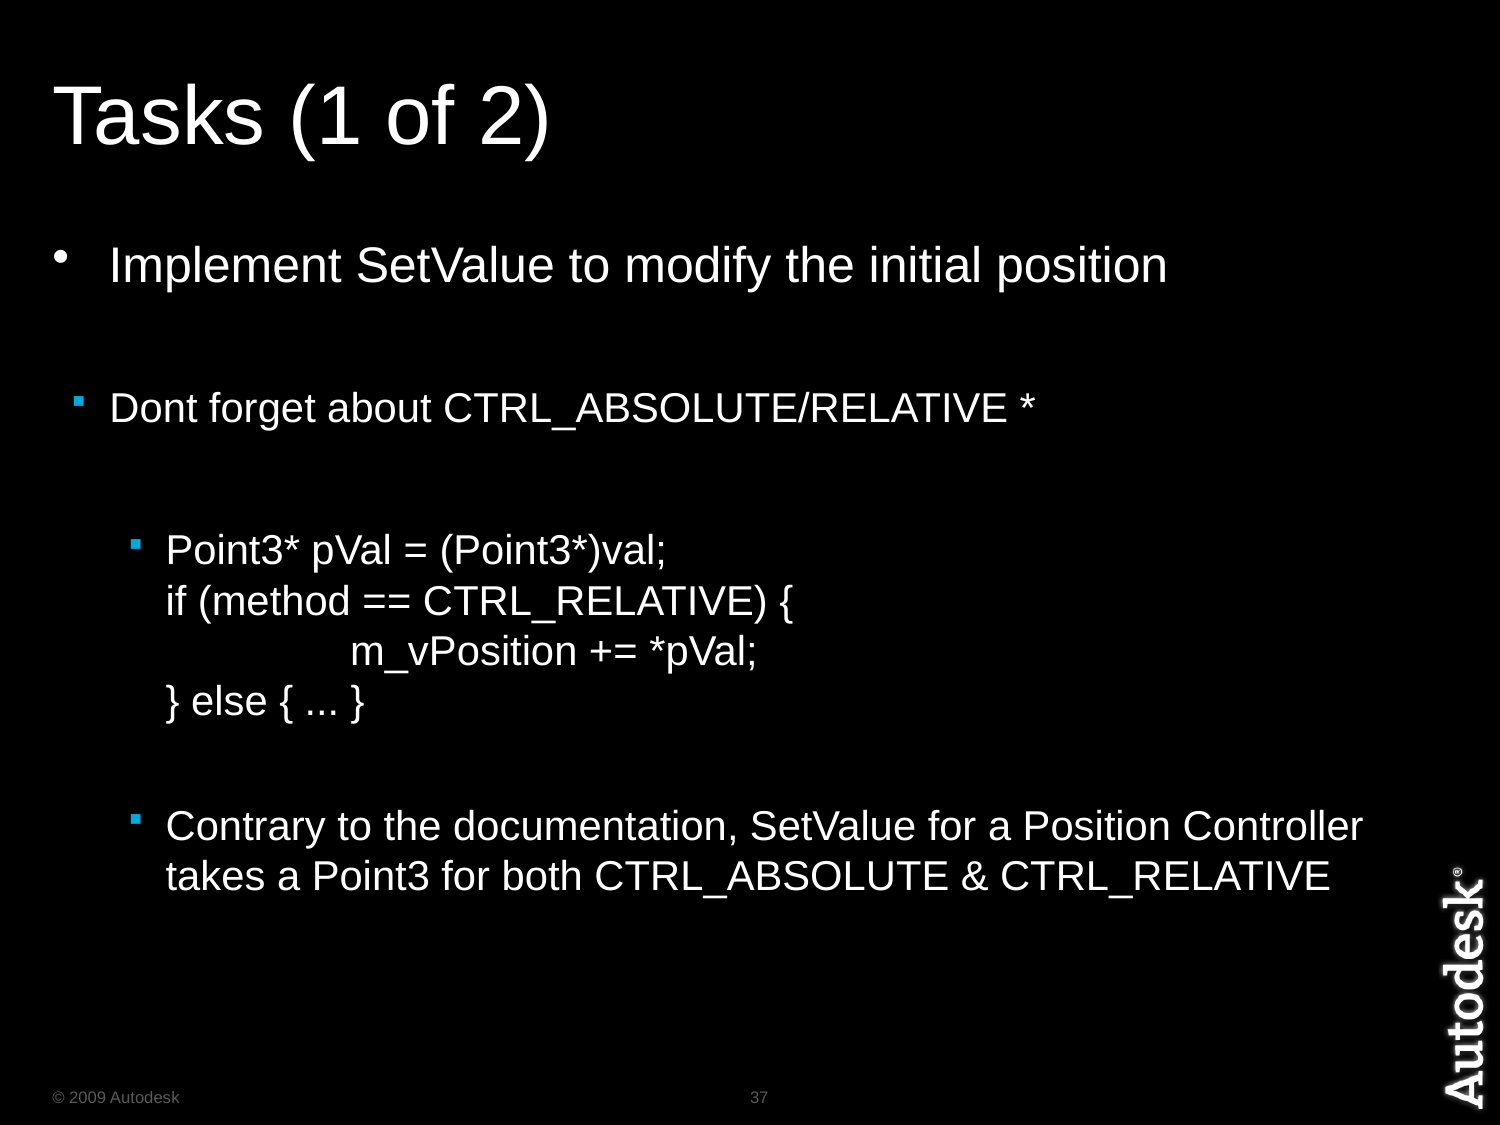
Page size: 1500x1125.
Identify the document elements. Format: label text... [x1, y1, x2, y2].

list Implement SetValue to modify the initial position Dont forget about CTRL_ABSOLUTE/RELATIVE * Point3* pVal = (Point3*)val; if (method == CTRL_RELATIVE) { m_vPosition += *pVal; } else { ... } Contrary to the documentation, SetValue for a Position Controller takes a Point3 for both CTRL_ABSOLUTE & CTRL_RELATIVE [52, 231, 1401, 1073]
title Tasks (1 of 2) [52, 22, 1401, 211]
picture [1402, 0, 1500, 1125]
